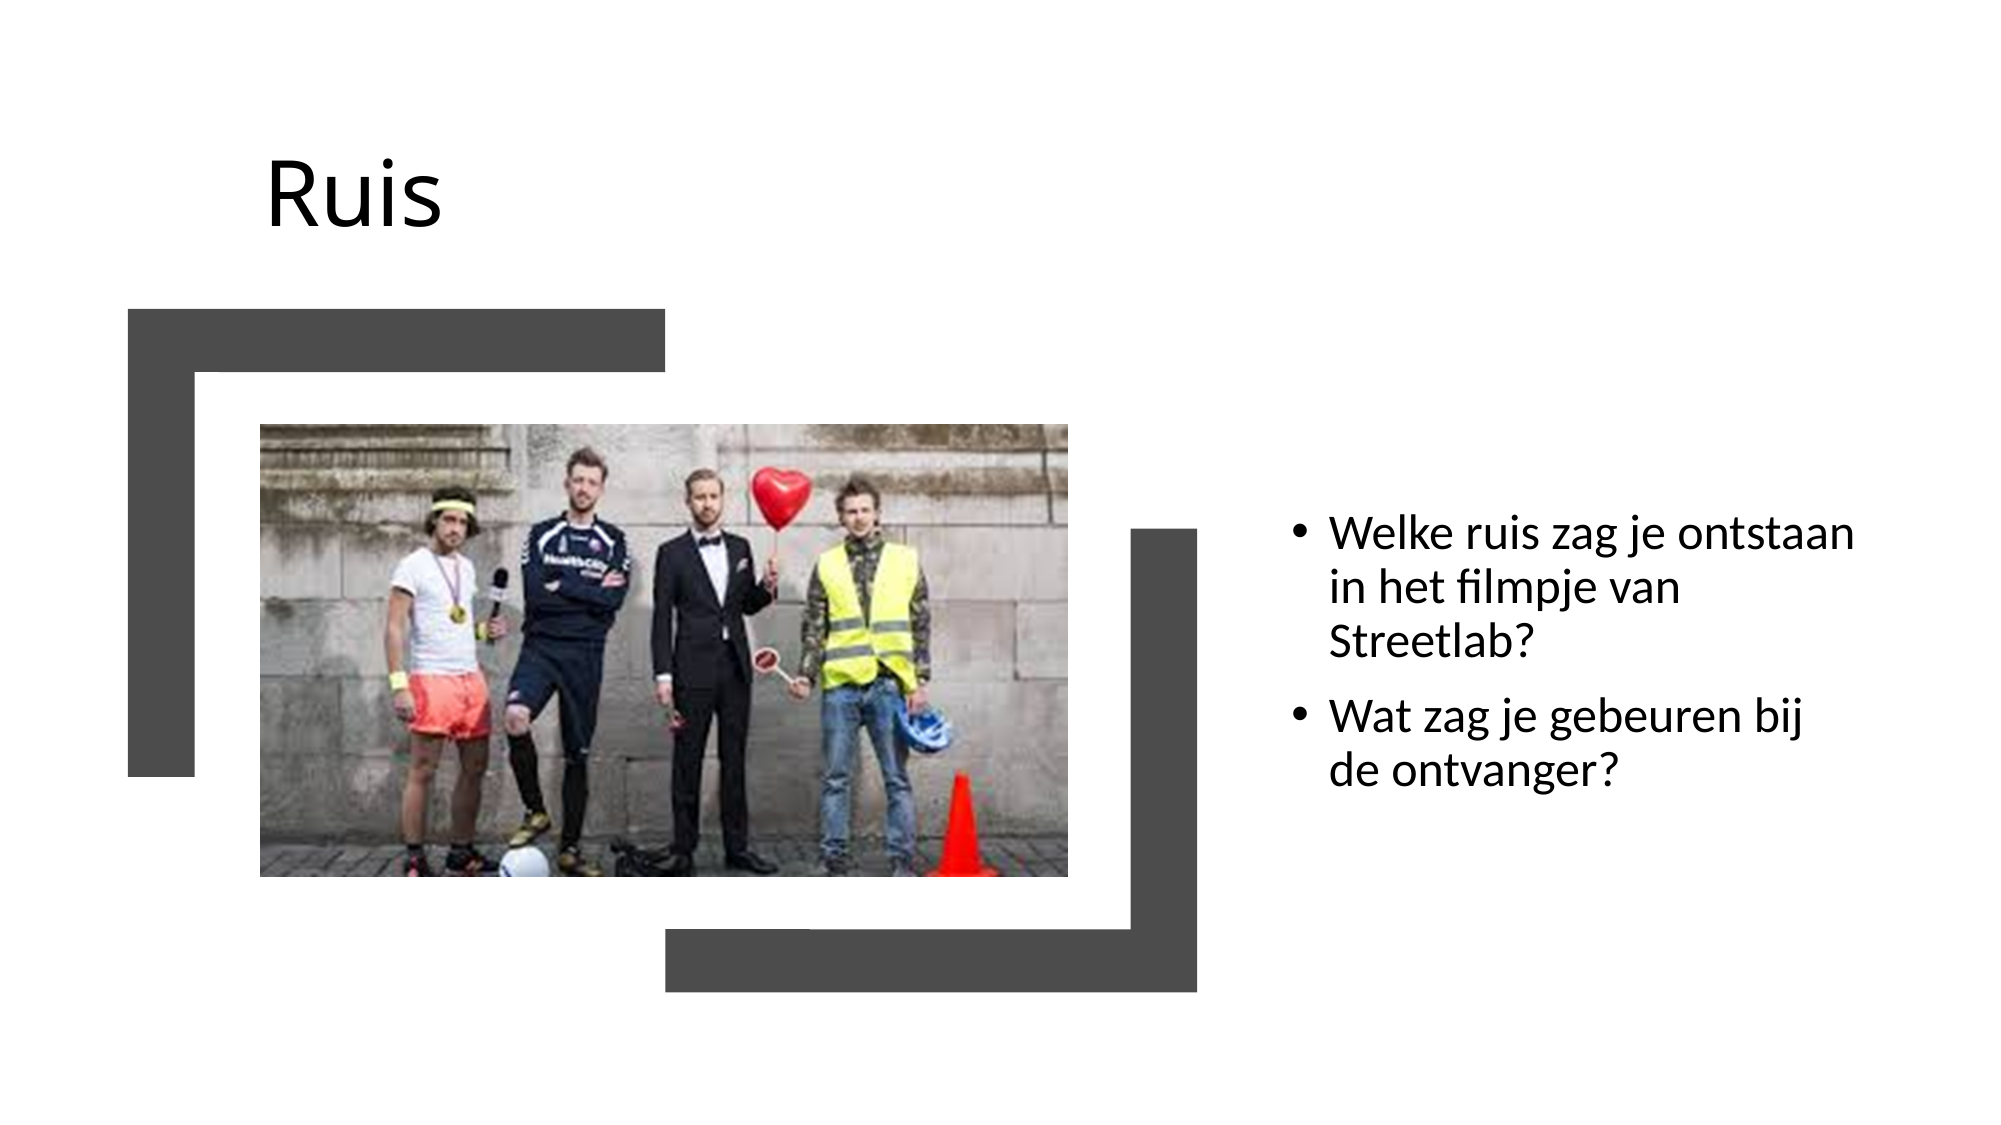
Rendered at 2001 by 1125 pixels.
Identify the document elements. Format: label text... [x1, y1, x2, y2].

title Ruis [248, 84, 1872, 254]
list Welke ruis zag je ontstaan in het filmpje van Streetlab? Wat zag je gebeuren bij de ontvanger? [1276, 373, 1872, 930]
text_box [665, 528, 1198, 993]
text_box [127, 308, 666, 777]
picture [260, 424, 1068, 877]
